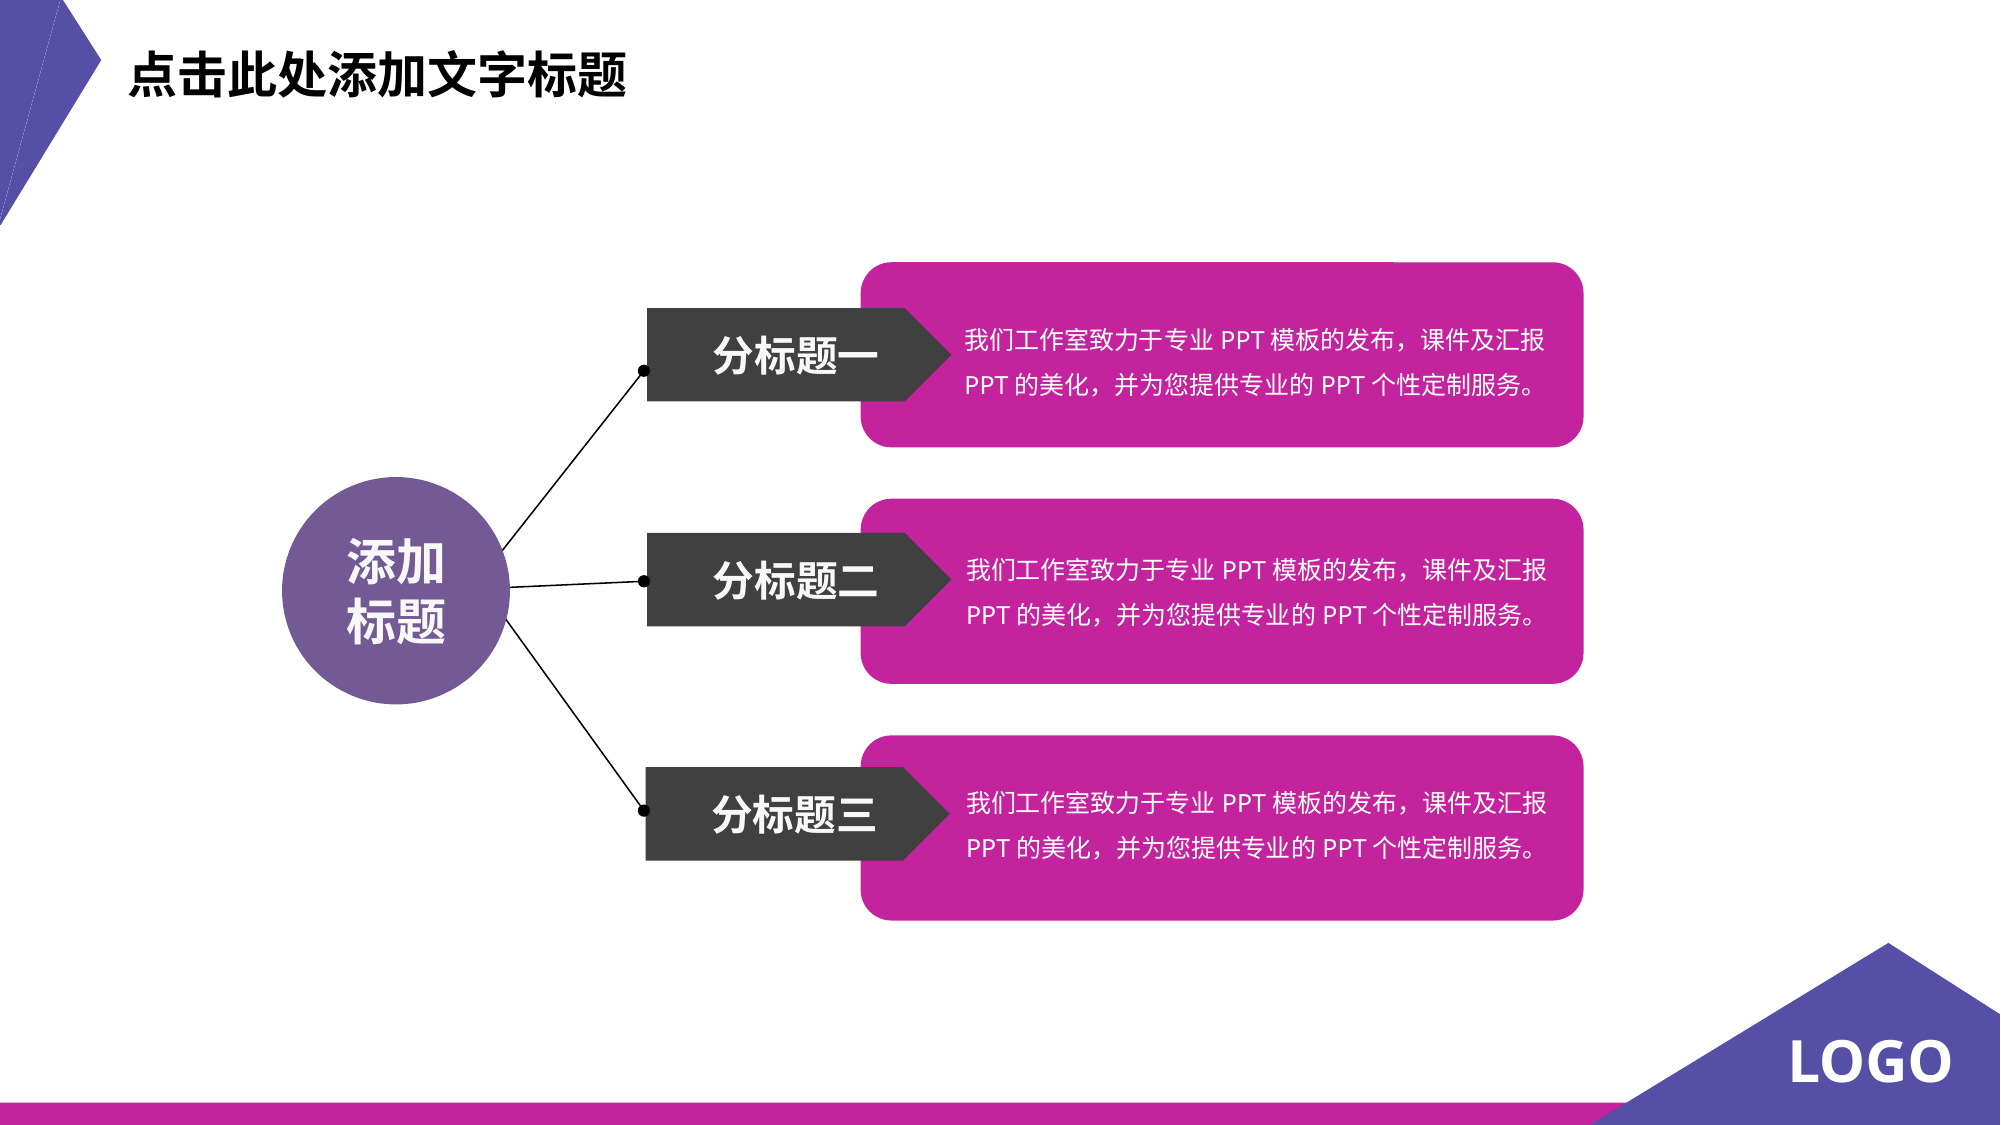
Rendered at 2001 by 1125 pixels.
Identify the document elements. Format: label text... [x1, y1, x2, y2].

text_box 点击此处添加文字标题 [112, 36, 670, 112]
text_box [503, 364, 651, 550]
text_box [860, 262, 1584, 448]
text_box 添加 标题 [282, 477, 510, 705]
text_box [0, 1102, 1562, 1125]
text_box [1562, 975, 2000, 1125]
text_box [0, 76, 160, 160]
text_box 分标题二 [646, 531, 860, 628]
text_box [860, 498, 1584, 684]
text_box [860, 735, 1584, 921]
text_box 分标题一 [646, 307, 860, 403]
text_box 分标题三 [644, 766, 860, 862]
text_box [506, 620, 651, 817]
text_box [510, 575, 651, 588]
